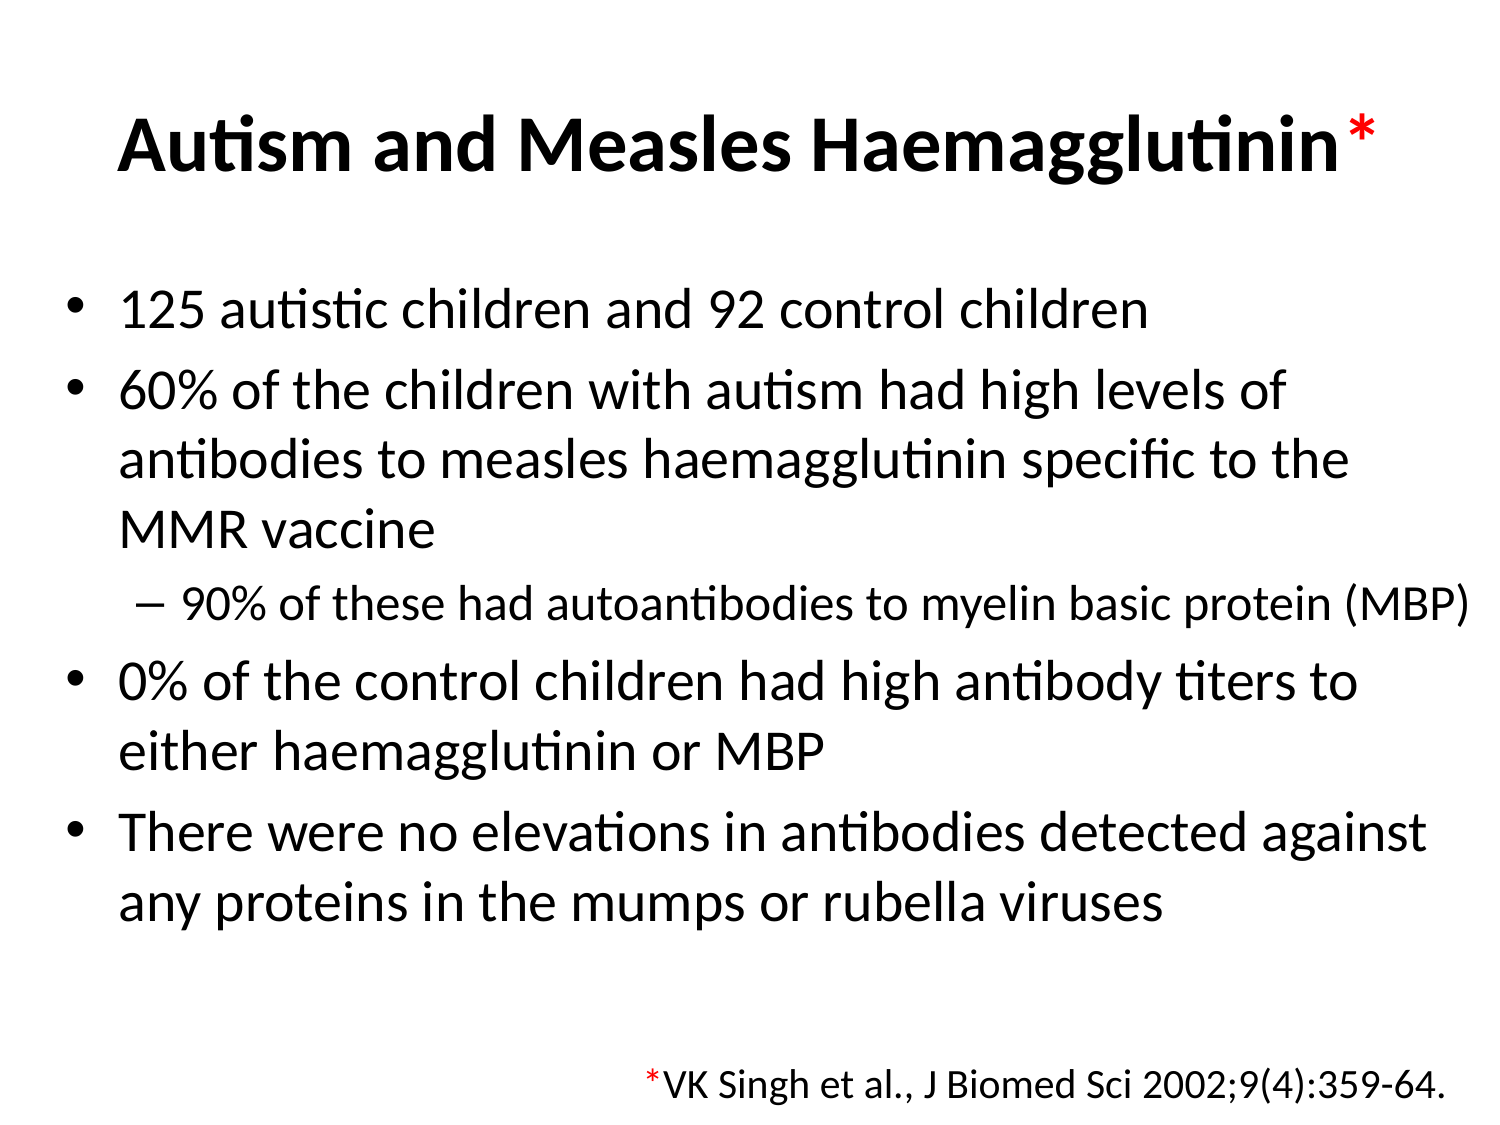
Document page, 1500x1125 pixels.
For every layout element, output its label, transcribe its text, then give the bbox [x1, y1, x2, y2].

title Autism and Measles Haemagglutinin* [75, 45, 1425, 233]
text_box *VK Singh et al., J Biomed Sci 2002;9(4):359-64. [627, 1049, 1463, 1114]
list 125 autistic children and 92 control children 60% of the children with autism had high levels of antibodies to measles haemagglutinin specific to the MMR vaccine 90% of these had autoantibodies to myelin basic protein (MBP) 0% of the control children had high antibody titers to either haemagglutinin or MBP There were no elevations in antibodies detected against any proteins in the mumps or rubella viruses [50, 262, 1500, 1005]
